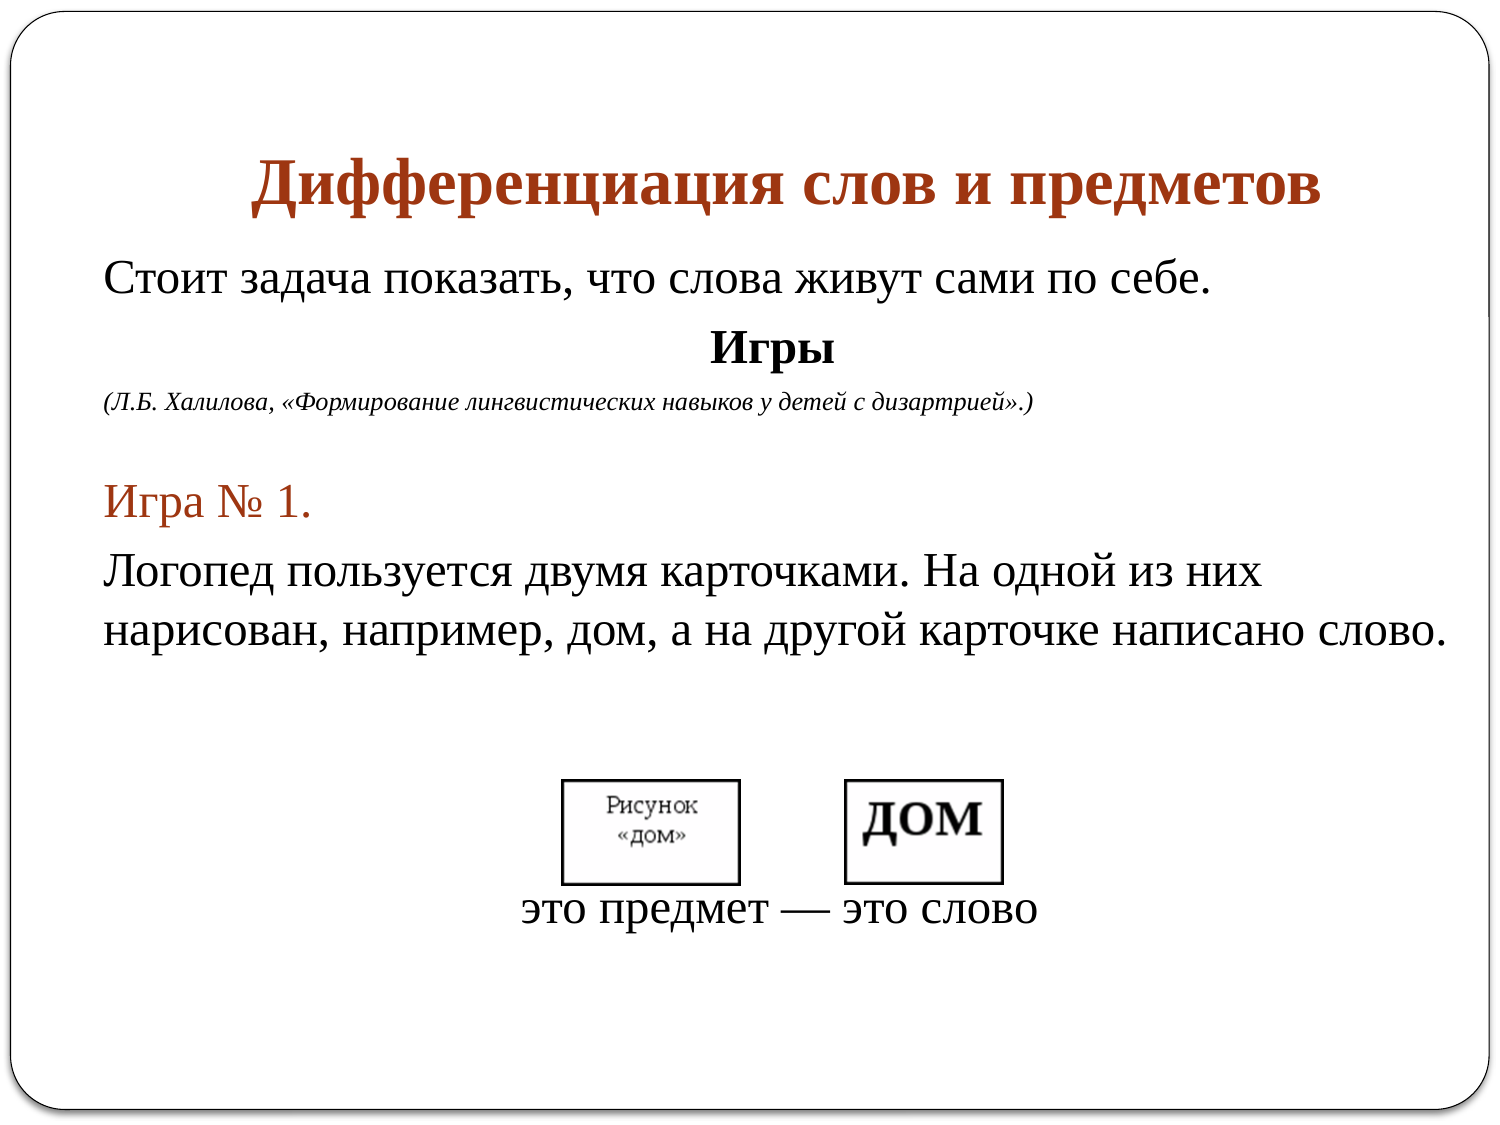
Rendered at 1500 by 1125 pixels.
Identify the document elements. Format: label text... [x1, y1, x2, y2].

list Стоит задача показать, что слова живут сами по себе. Игры (Л.Б. Халилова, «Формирование лингвистических навыков у детей с дизартрией».) Игра № 1. Логопед пользуется двумя карточками. На одной из них нарисован, например, дом, а на другой карточке написано слово. это предмет — это слово [88, 237, 1471, 988]
title Дифференциация слов и предметов [150, 45, 1425, 233]
picture [560, 779, 742, 887]
picture [844, 779, 1004, 886]
